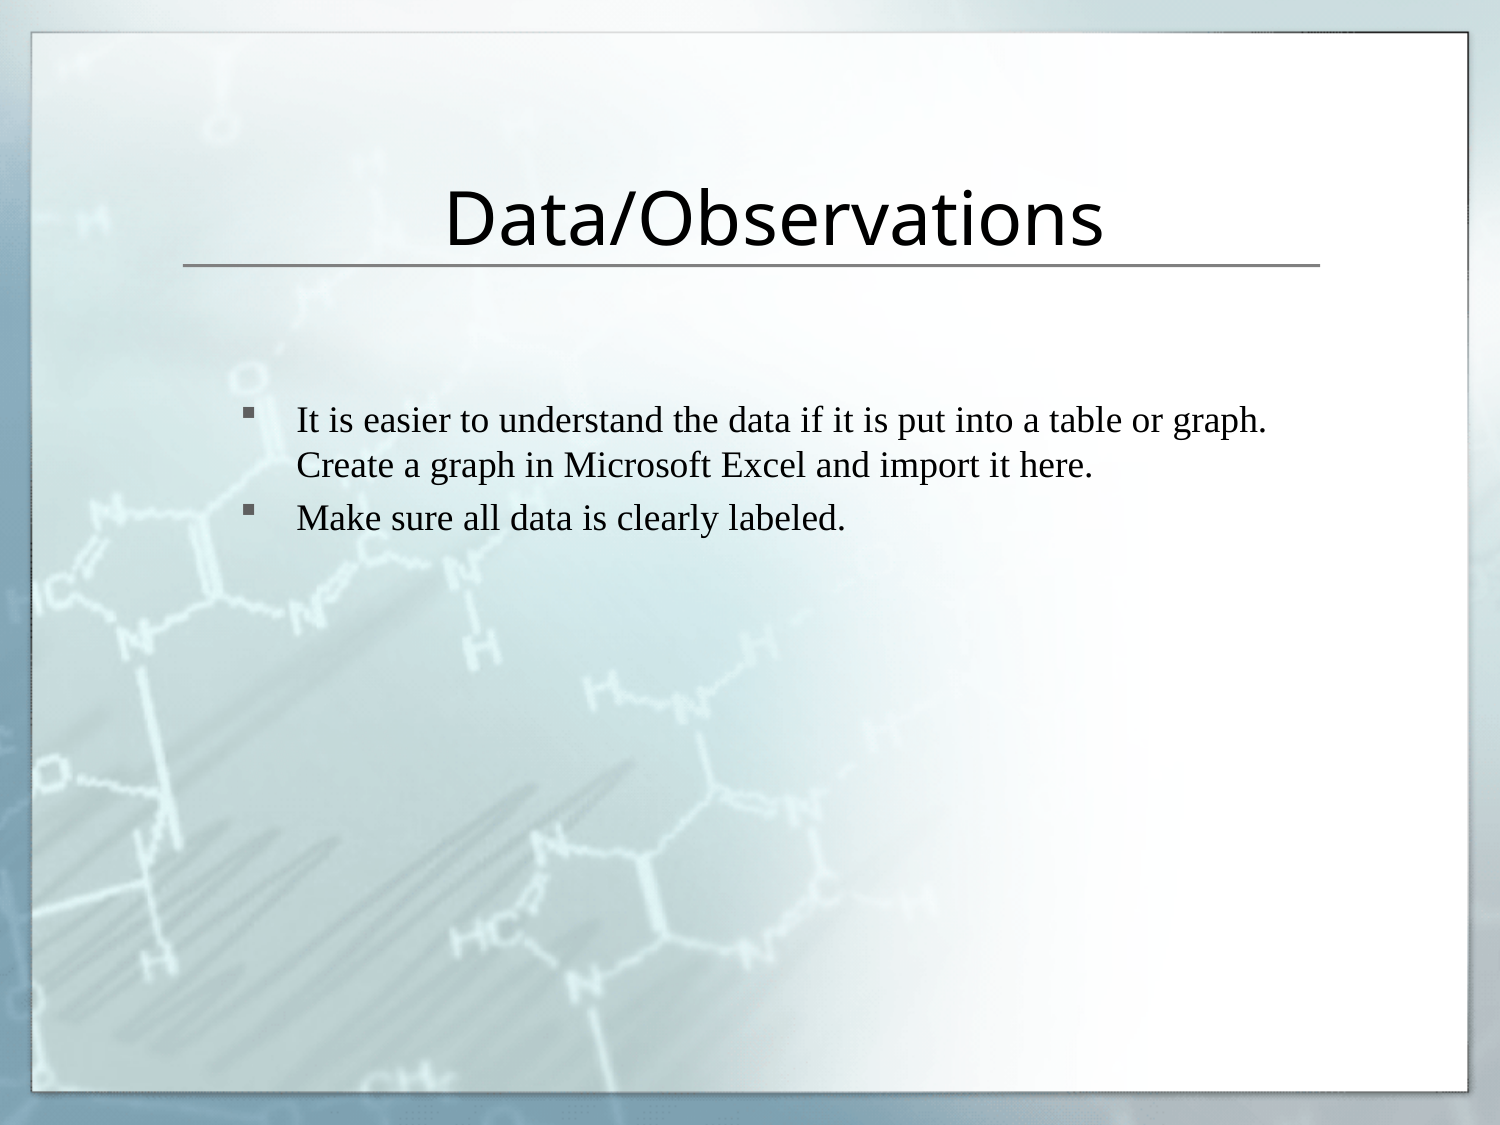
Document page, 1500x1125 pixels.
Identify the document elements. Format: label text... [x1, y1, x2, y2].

picture [0, 0, 1500, 1125]
list It is easier to understand the data if it is put into a table or graph. Create a graph in Microsoft Excel and import it here. Make sure all data is clearly labeled. [224, 387, 1288, 938]
title Data/Observations [111, 134, 1438, 298]
